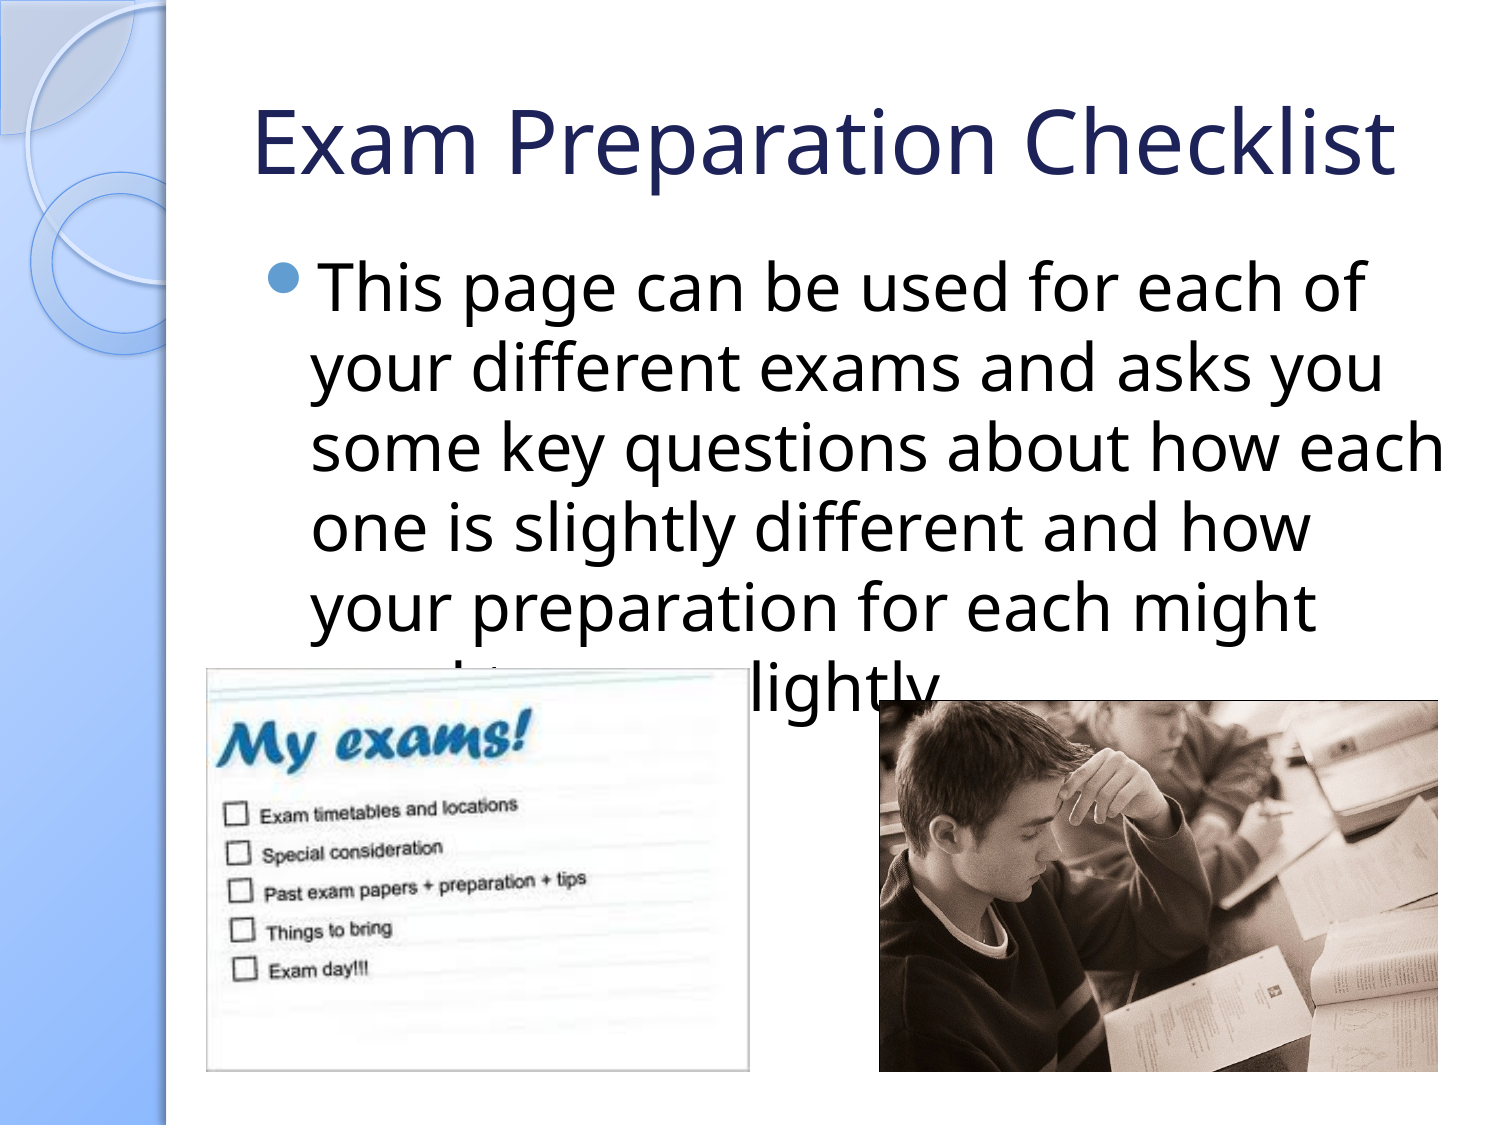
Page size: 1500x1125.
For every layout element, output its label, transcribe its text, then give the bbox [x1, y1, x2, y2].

list This page can be used for each of your different exams and asks you some key questions about how each one is slightly different and how your preparation for each might need to vary slightly [235, 237, 1466, 1025]
title Exam Preparation Checklist [235, 45, 1466, 233]
picture [879, 700, 1438, 1072]
picture [206, 668, 751, 1072]
